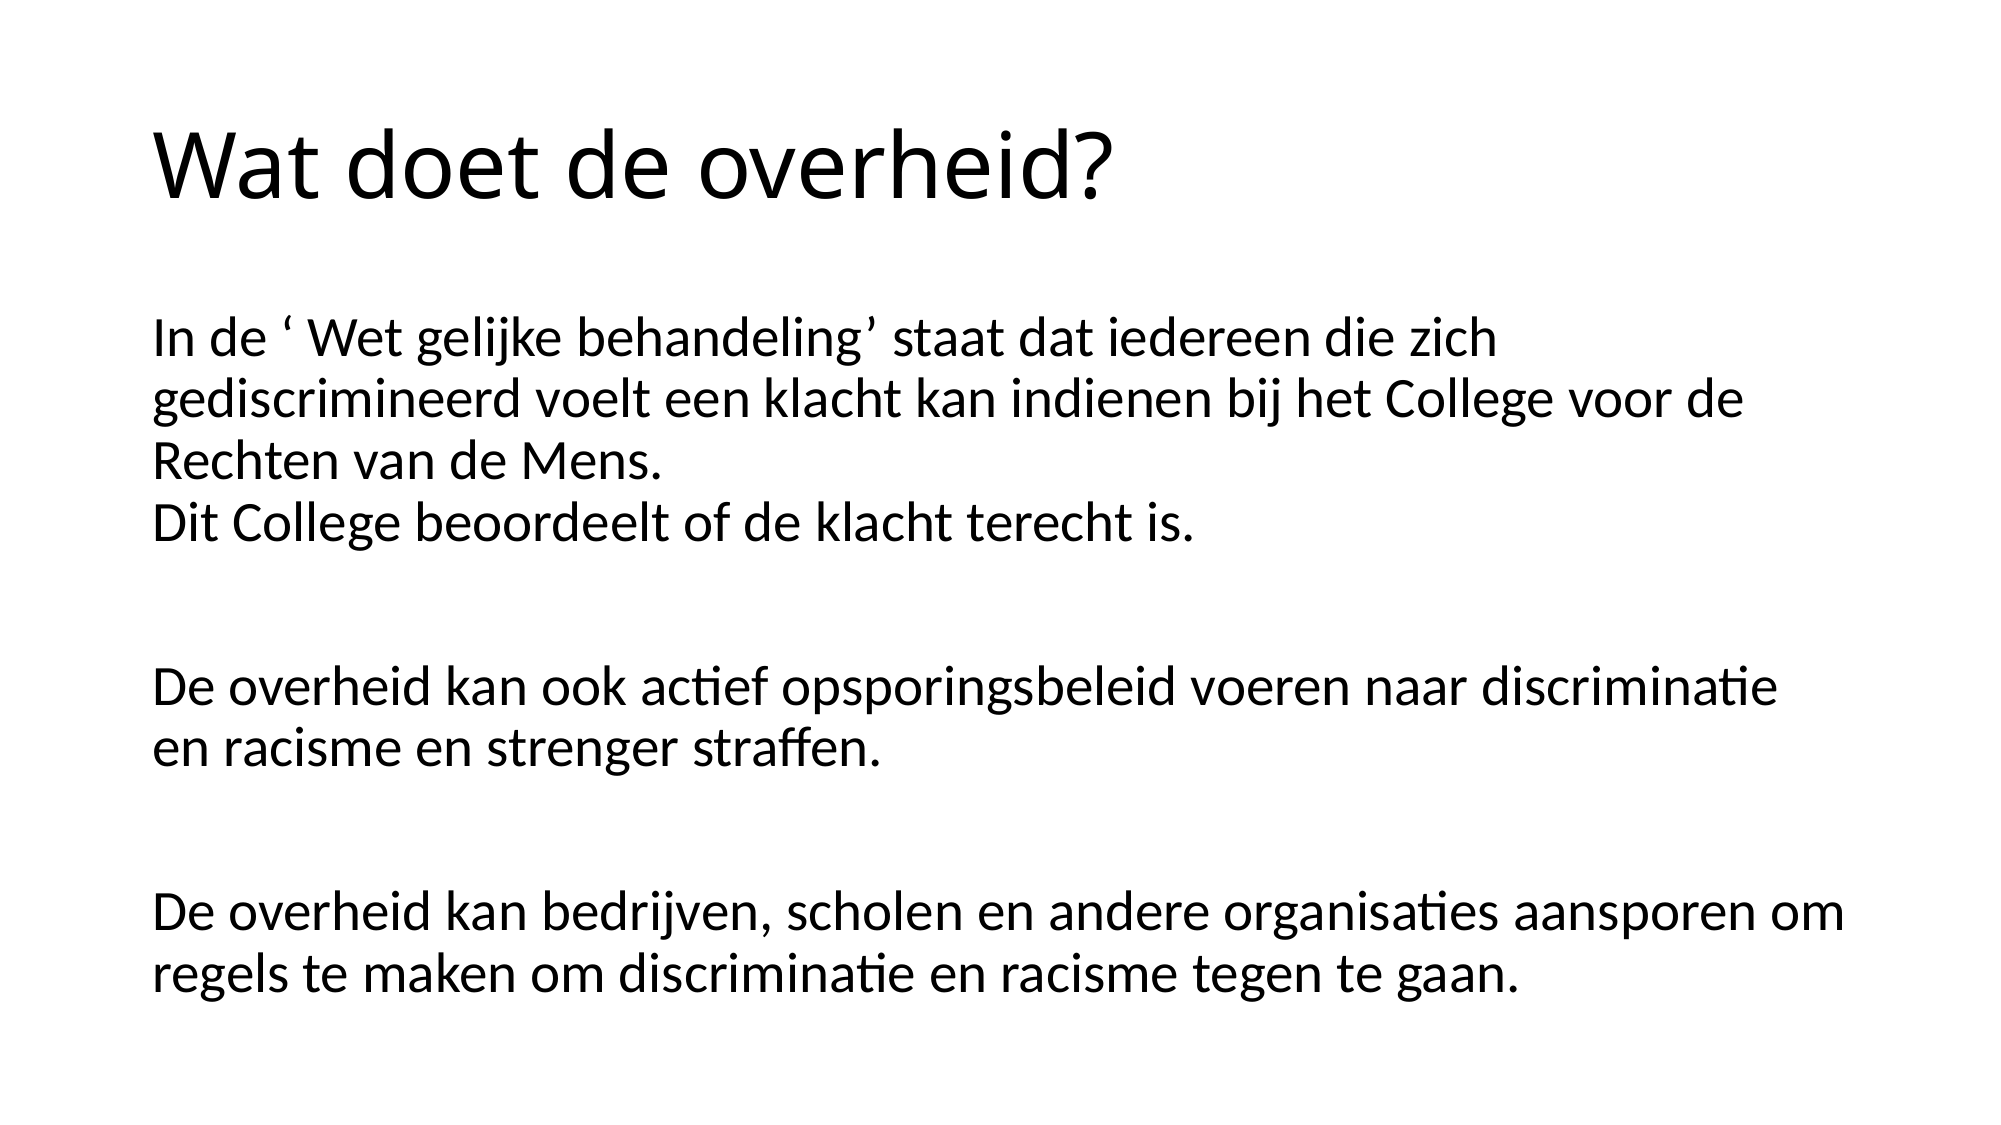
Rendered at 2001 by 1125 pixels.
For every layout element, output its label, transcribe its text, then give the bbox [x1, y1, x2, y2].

title Wat doet de overheid? [137, 59, 1863, 278]
list In de ‘ Wet gelijke behandeling’ staat dat iedereen die zich gediscrimineerd voelt een klacht kan indienen bij het College voor de Rechten van de Mens. Dit College beoordeelt of de klacht terecht is. De overheid kan ook actief opsporingsbeleid voeren naar discriminatie en racisme en strenger straffen. De overheid kan bedrijven, scholen en andere organisaties aansporen om regels te maken om discriminatie en racisme tegen te gaan. [137, 299, 1863, 1014]
